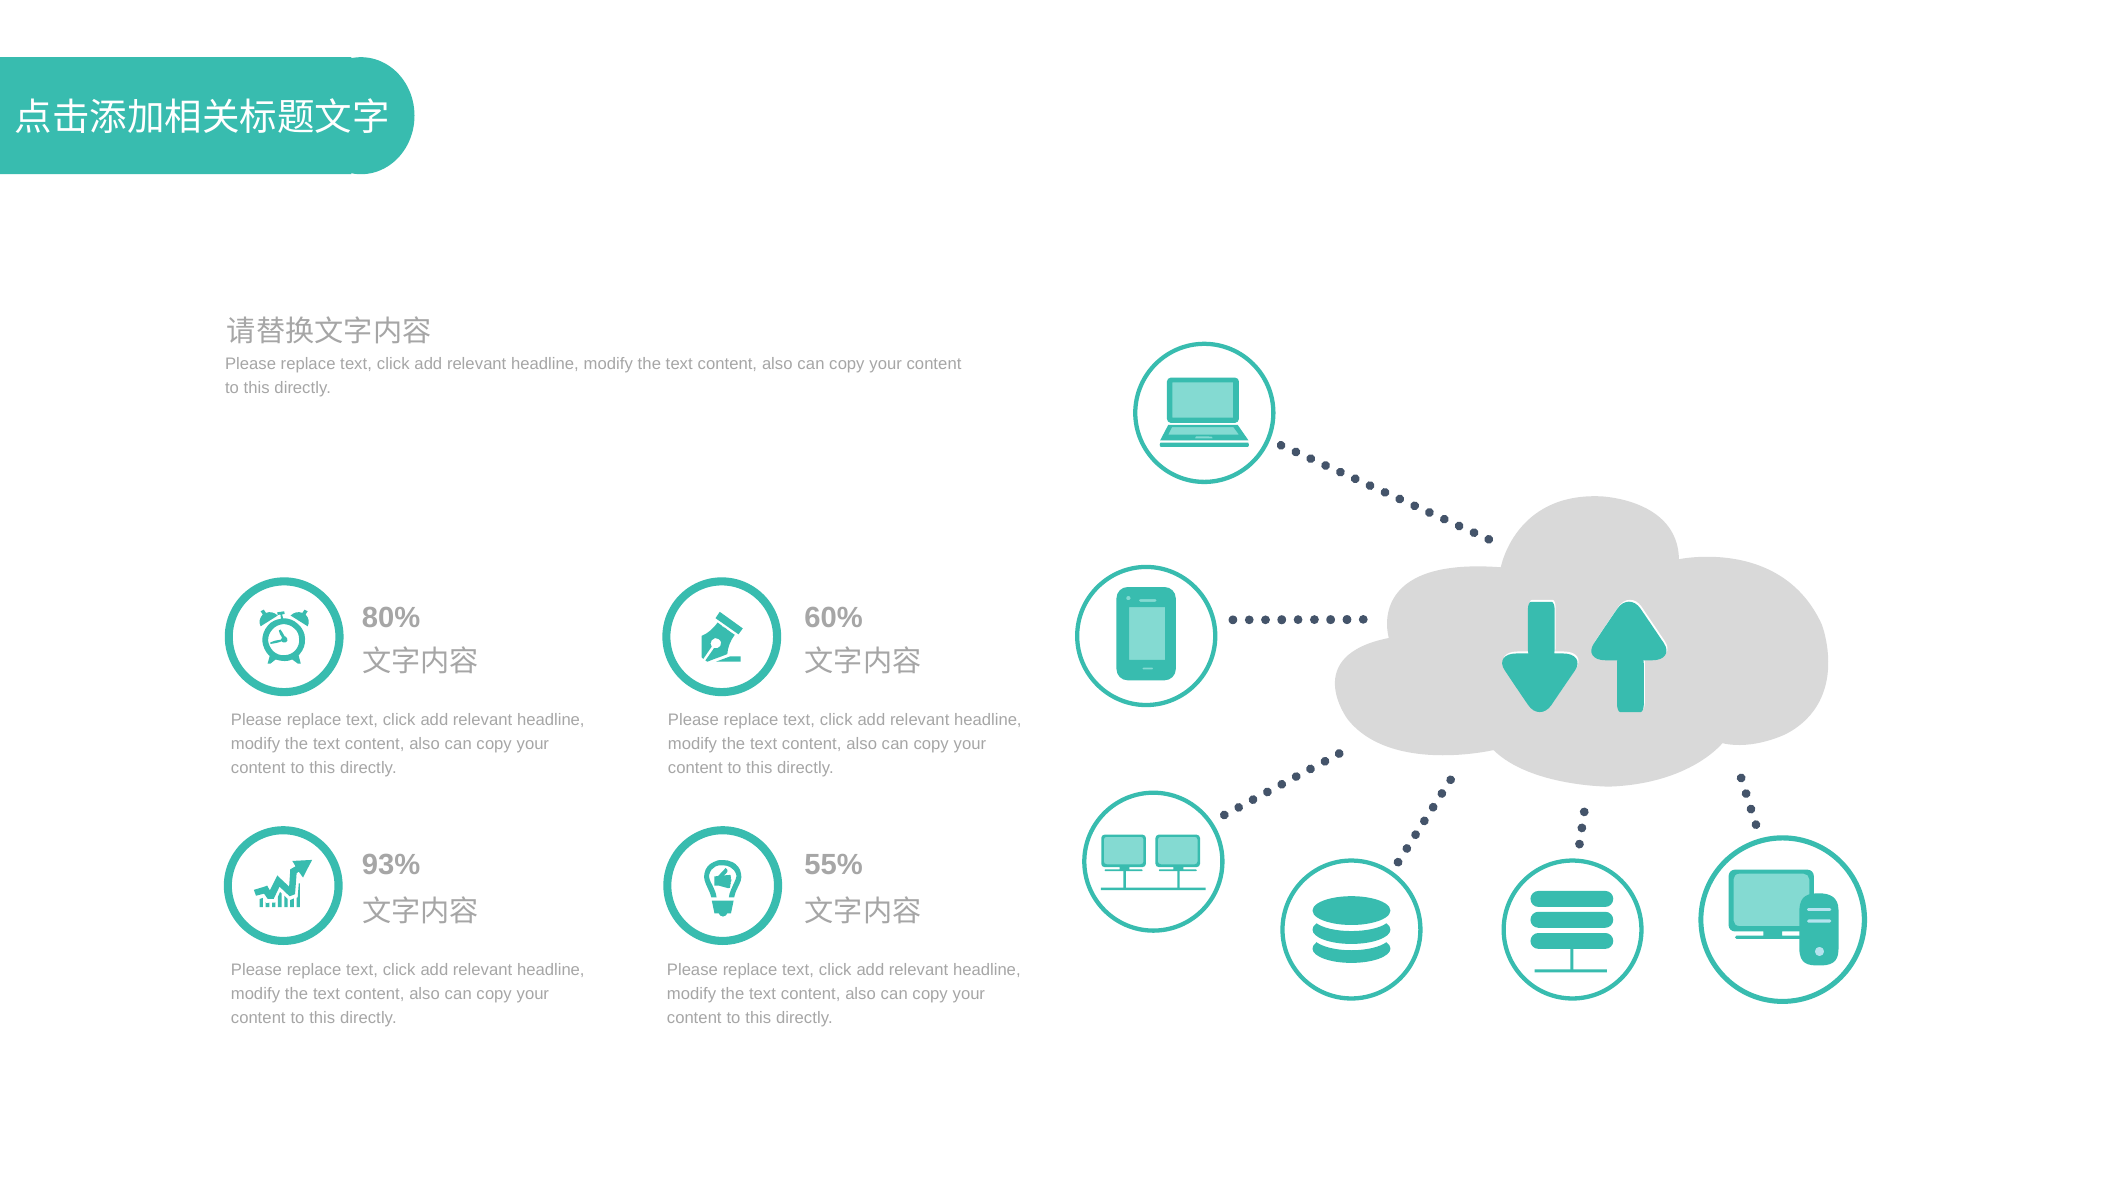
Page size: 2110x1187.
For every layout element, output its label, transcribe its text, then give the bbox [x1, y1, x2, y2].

text_box [704, 860, 742, 898]
text_box Please replace text, click add relevant headline, modify the text content, also can copy your content to this directly. [216, 697, 610, 785]
text_box [711, 900, 734, 917]
text_box 93% [347, 831, 436, 888]
text_box 60% [789, 583, 878, 641]
text_box 点击添加相关标题文字 [0, 85, 415, 146]
text_box [284, 895, 288, 908]
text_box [1075, 341, 1868, 1004]
text_box [259, 609, 306, 664]
text_box 文字内容 [347, 878, 494, 935]
text_box [277, 892, 282, 908]
text_box [290, 898, 294, 908]
text_box [253, 859, 313, 899]
text_box [223, 576, 345, 697]
text_box 80% [347, 583, 436, 641]
text_box [290, 609, 309, 627]
text_box [661, 576, 783, 697]
text_box 请替换文字内容 [212, 298, 447, 341]
text_box Please replace text, click add relevant headline, modify the text content, also can copy your content to this directly. [216, 947, 610, 1035]
text_box 文字内容 [347, 627, 494, 685]
text_box 文字内容 [789, 878, 937, 935]
text_box Please replace text, click add relevant headline, modify the text content, also can copy your content to this directly. [652, 947, 1046, 1035]
text_box Please replace text, click add relevant headline, modify the text content, also can copy your content to this directly. [653, 697, 1047, 785]
text_box [701, 611, 743, 662]
text_box 文字内容 [789, 627, 937, 685]
text_box [662, 825, 784, 947]
text_box 55% [789, 831, 878, 888]
text_box [222, 825, 344, 947]
text_box [259, 897, 263, 908]
text_box [296, 883, 300, 908]
text_box Please replace text, click add relevant headline, modify the text content, also can copy your content to this directly. [210, 341, 989, 405]
